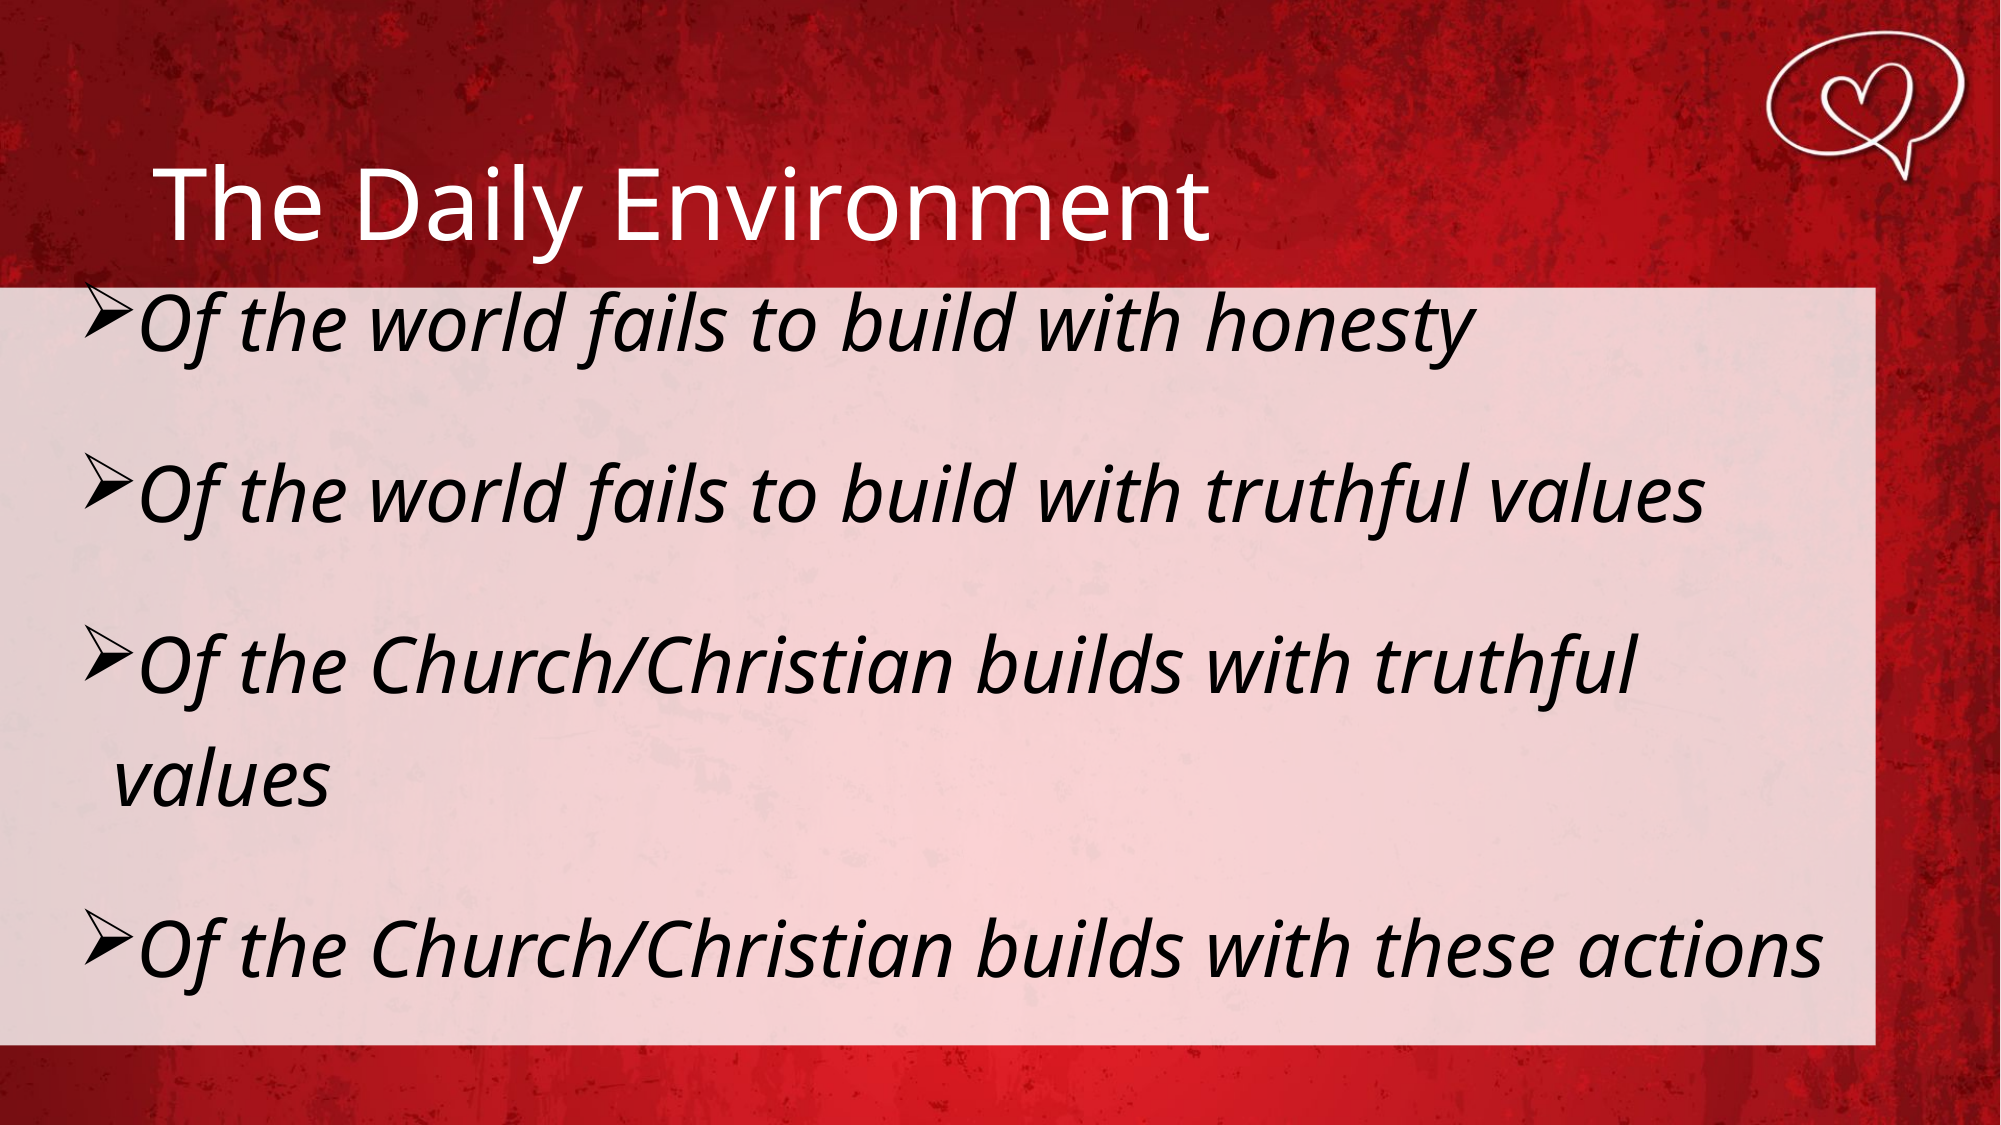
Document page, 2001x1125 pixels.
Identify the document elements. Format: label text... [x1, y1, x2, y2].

title The Daily Environment [137, 59, 1863, 271]
picture [0, 0, 2001, 1125]
list Of the world fails to build with honesty Of the world fails to build with truthful values Of the Church/Christian builds with truthful values Of the Church/Christian builds with these actions [63, 196, 1844, 1052]
